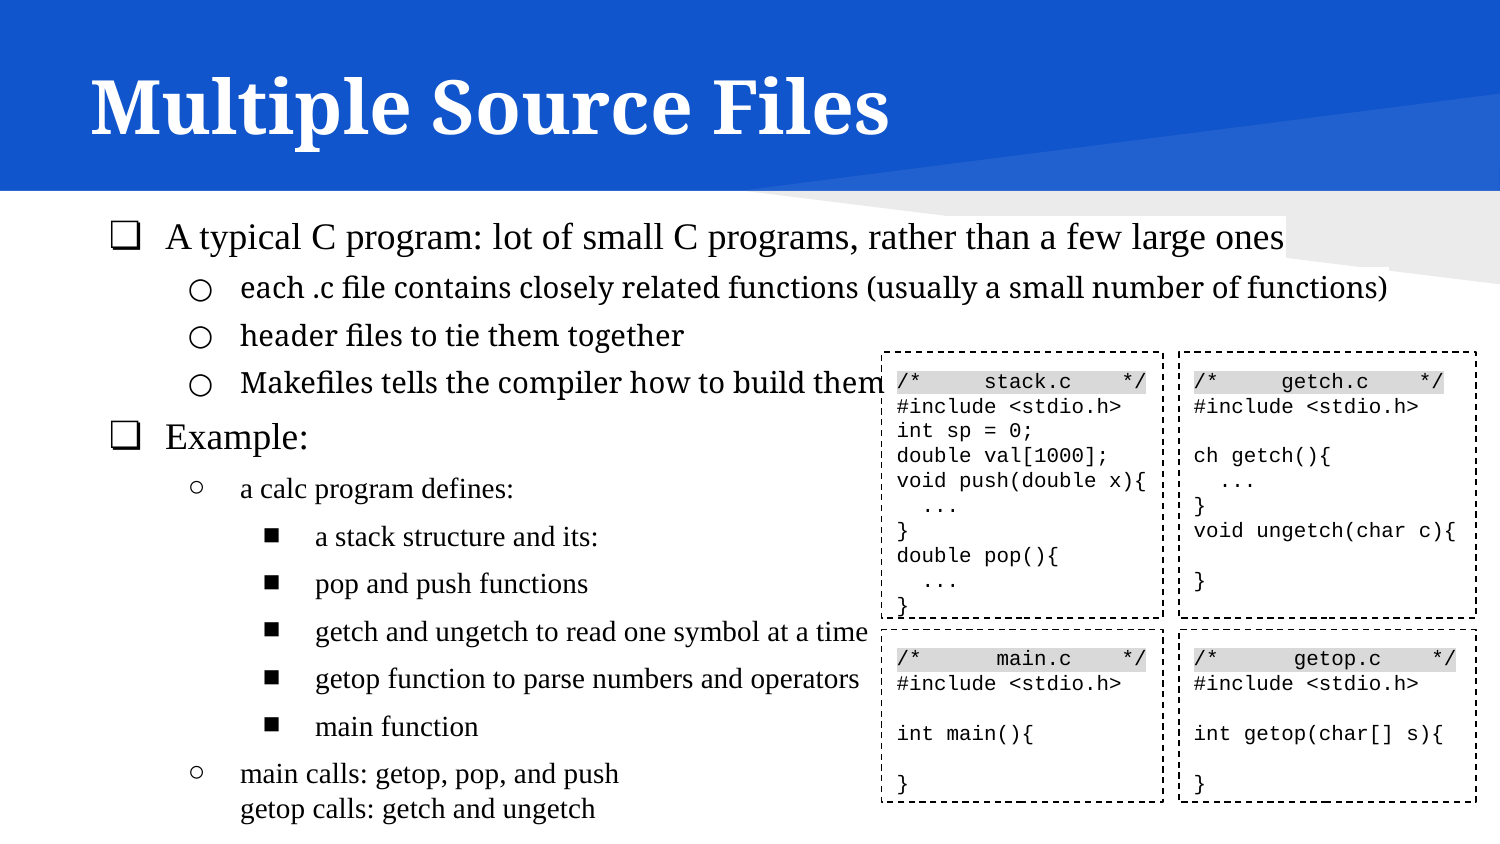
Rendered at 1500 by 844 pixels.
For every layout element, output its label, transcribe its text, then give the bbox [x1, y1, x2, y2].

text_box /* getop.c */ #include <stdio.h> int getop(char[] s){ } [1178, 629, 1476, 802]
list A typical C program: lot of small C programs, rather than a few large ones each .c file contains closely related functions (usually a small number of functions) header files to tie them together Makefiles tells the compiler how to build them Example: a calc program defines: a stack structure and its: pop and push functions getch and ungetch to read one symbol at a time getop function to parse numbers and operators main function main calls: getop, pop, and push getop calls: getch and ungetch can be organized in 4 separate files: Where to place prototypes and external declarations? How to compile the program? [75, 196, 1425, 808]
title Multiple Source Files [75, 33, 1425, 175]
text_box /* getch.c */ #include <stdio.h> ch getch(){ ... } void ungetch(char c){ } [1178, 352, 1476, 618]
text_box /* main.c */ #include <stdio.h> int main(){ } [881, 629, 1163, 802]
text_box /* stack.c */ #include <stdio.h> int sp = 0; double val[1000]; void push(double x){ ... } double pop(){ ... } [881, 352, 1163, 618]
